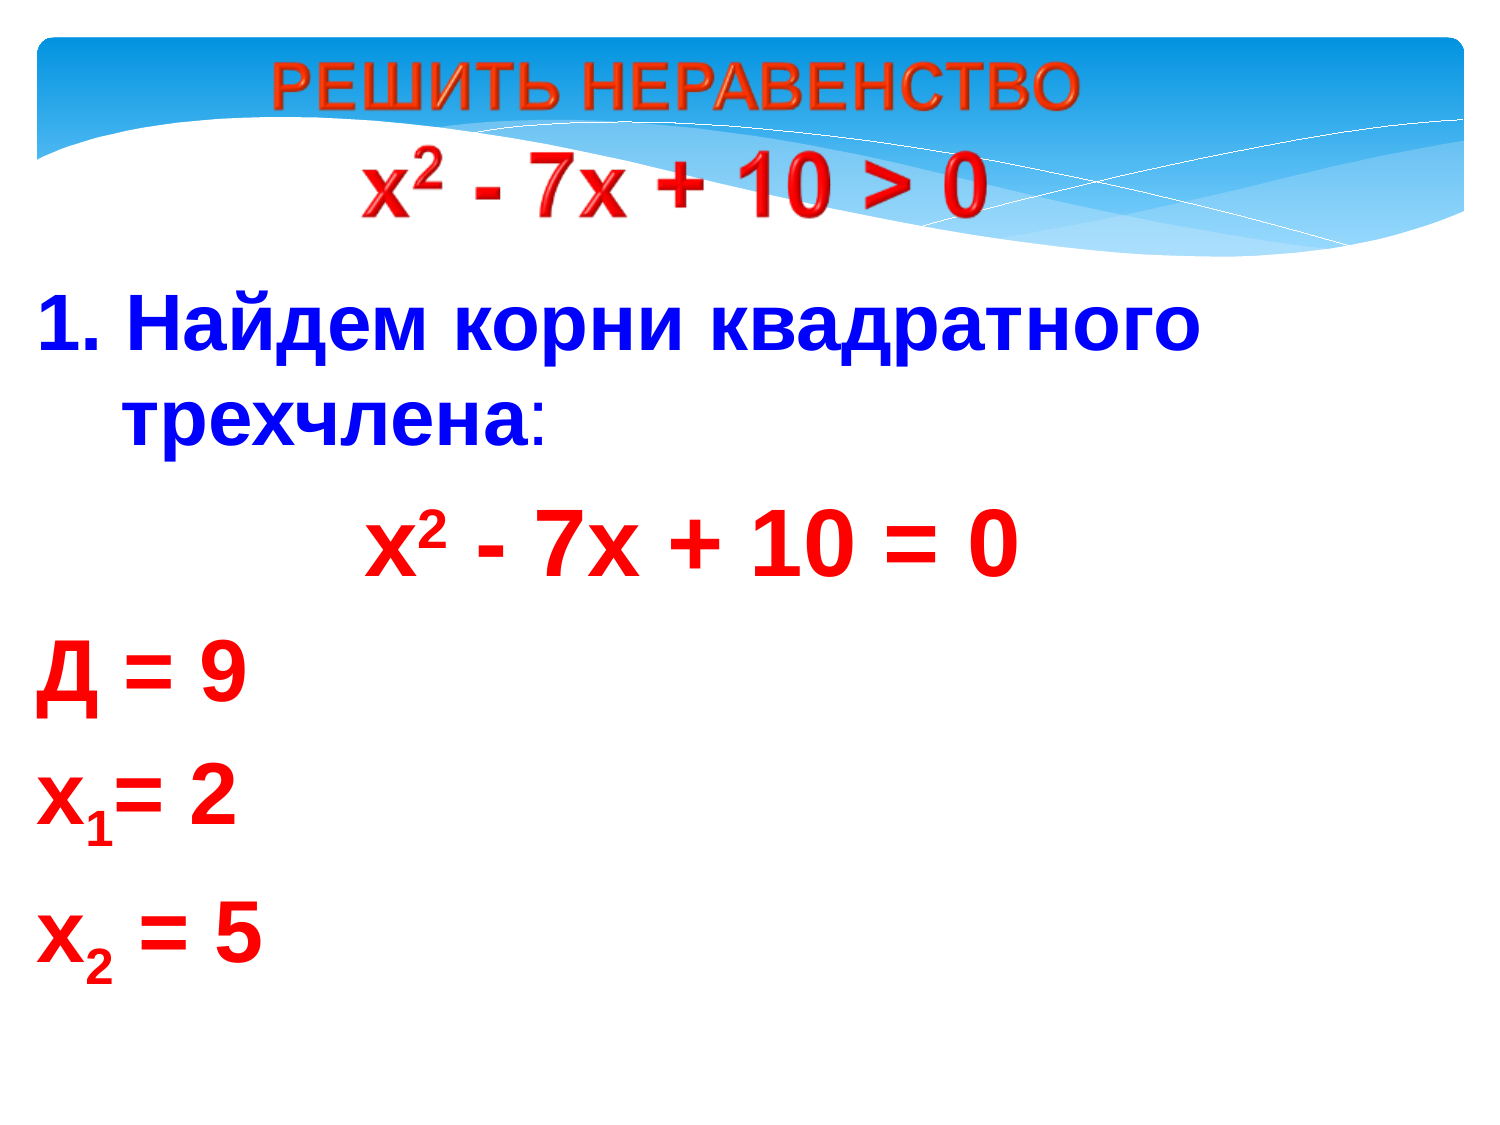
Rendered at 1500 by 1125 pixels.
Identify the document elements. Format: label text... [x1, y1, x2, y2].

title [0, 23, 1353, 242]
list 1. Найдем корни квадратного трехчлена: х2 - 7х + 10 = 0 Д = 9 х1= 2 х2 = 5 [0, 262, 1350, 1005]
